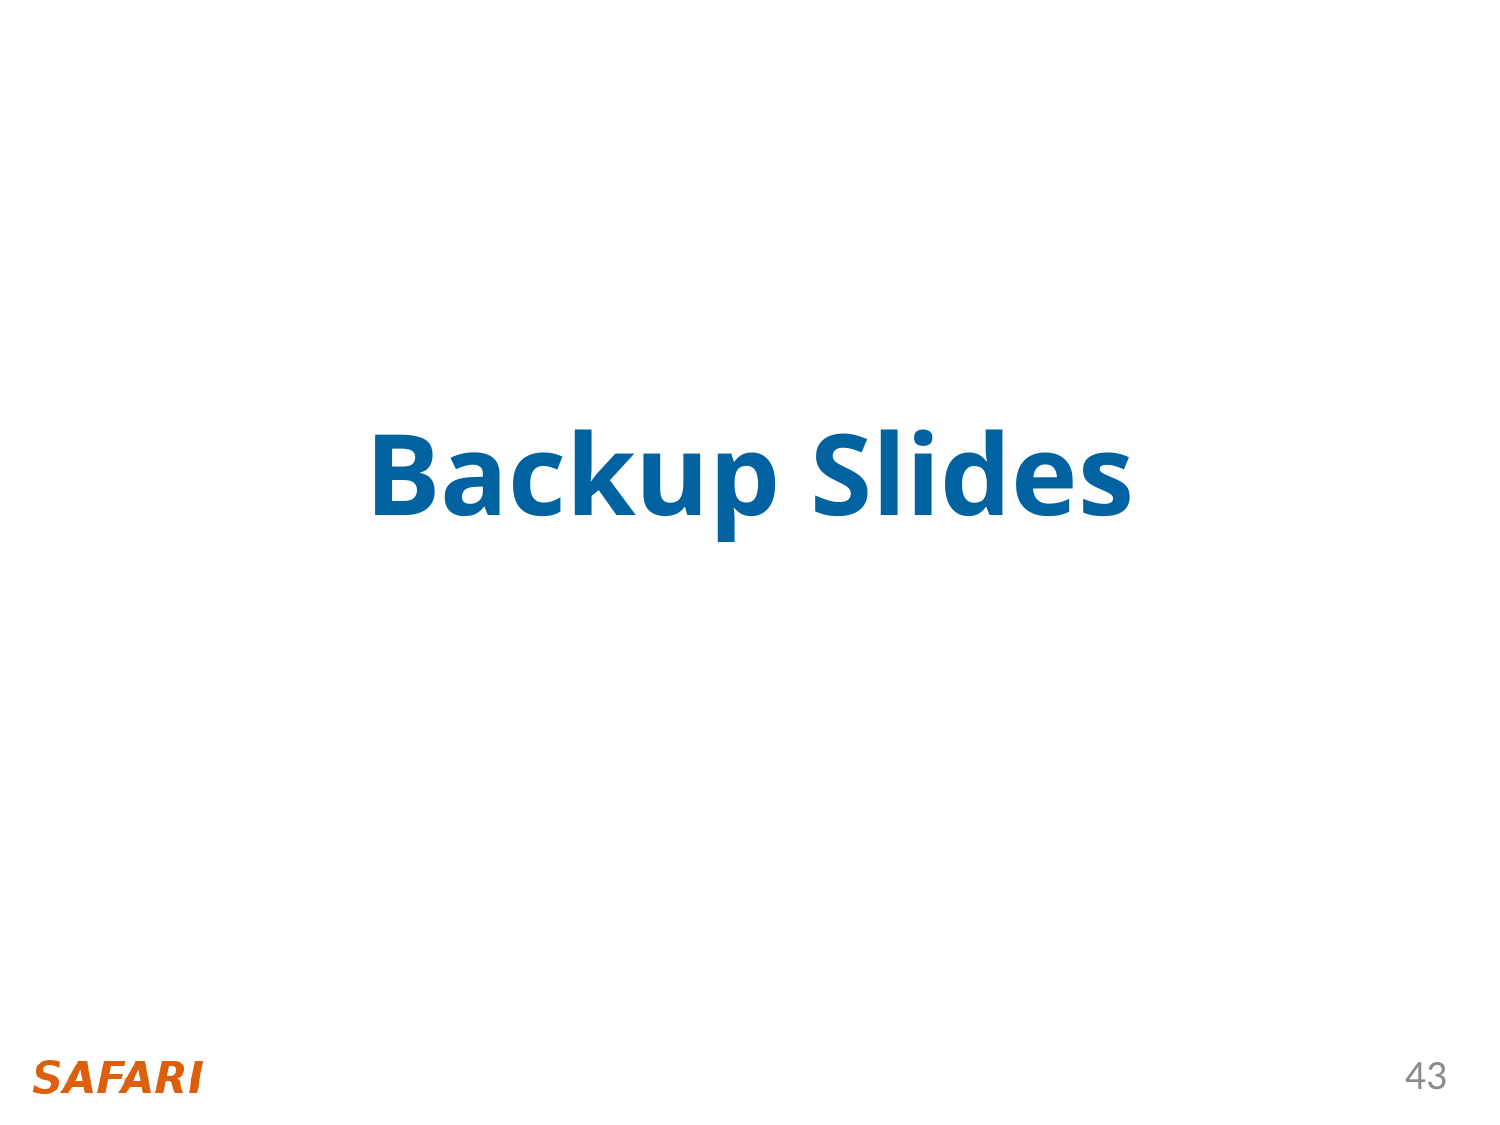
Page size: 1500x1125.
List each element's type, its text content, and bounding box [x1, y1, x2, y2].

picture [31, 1051, 209, 1104]
title Backup Slides [28, 407, 1472, 534]
